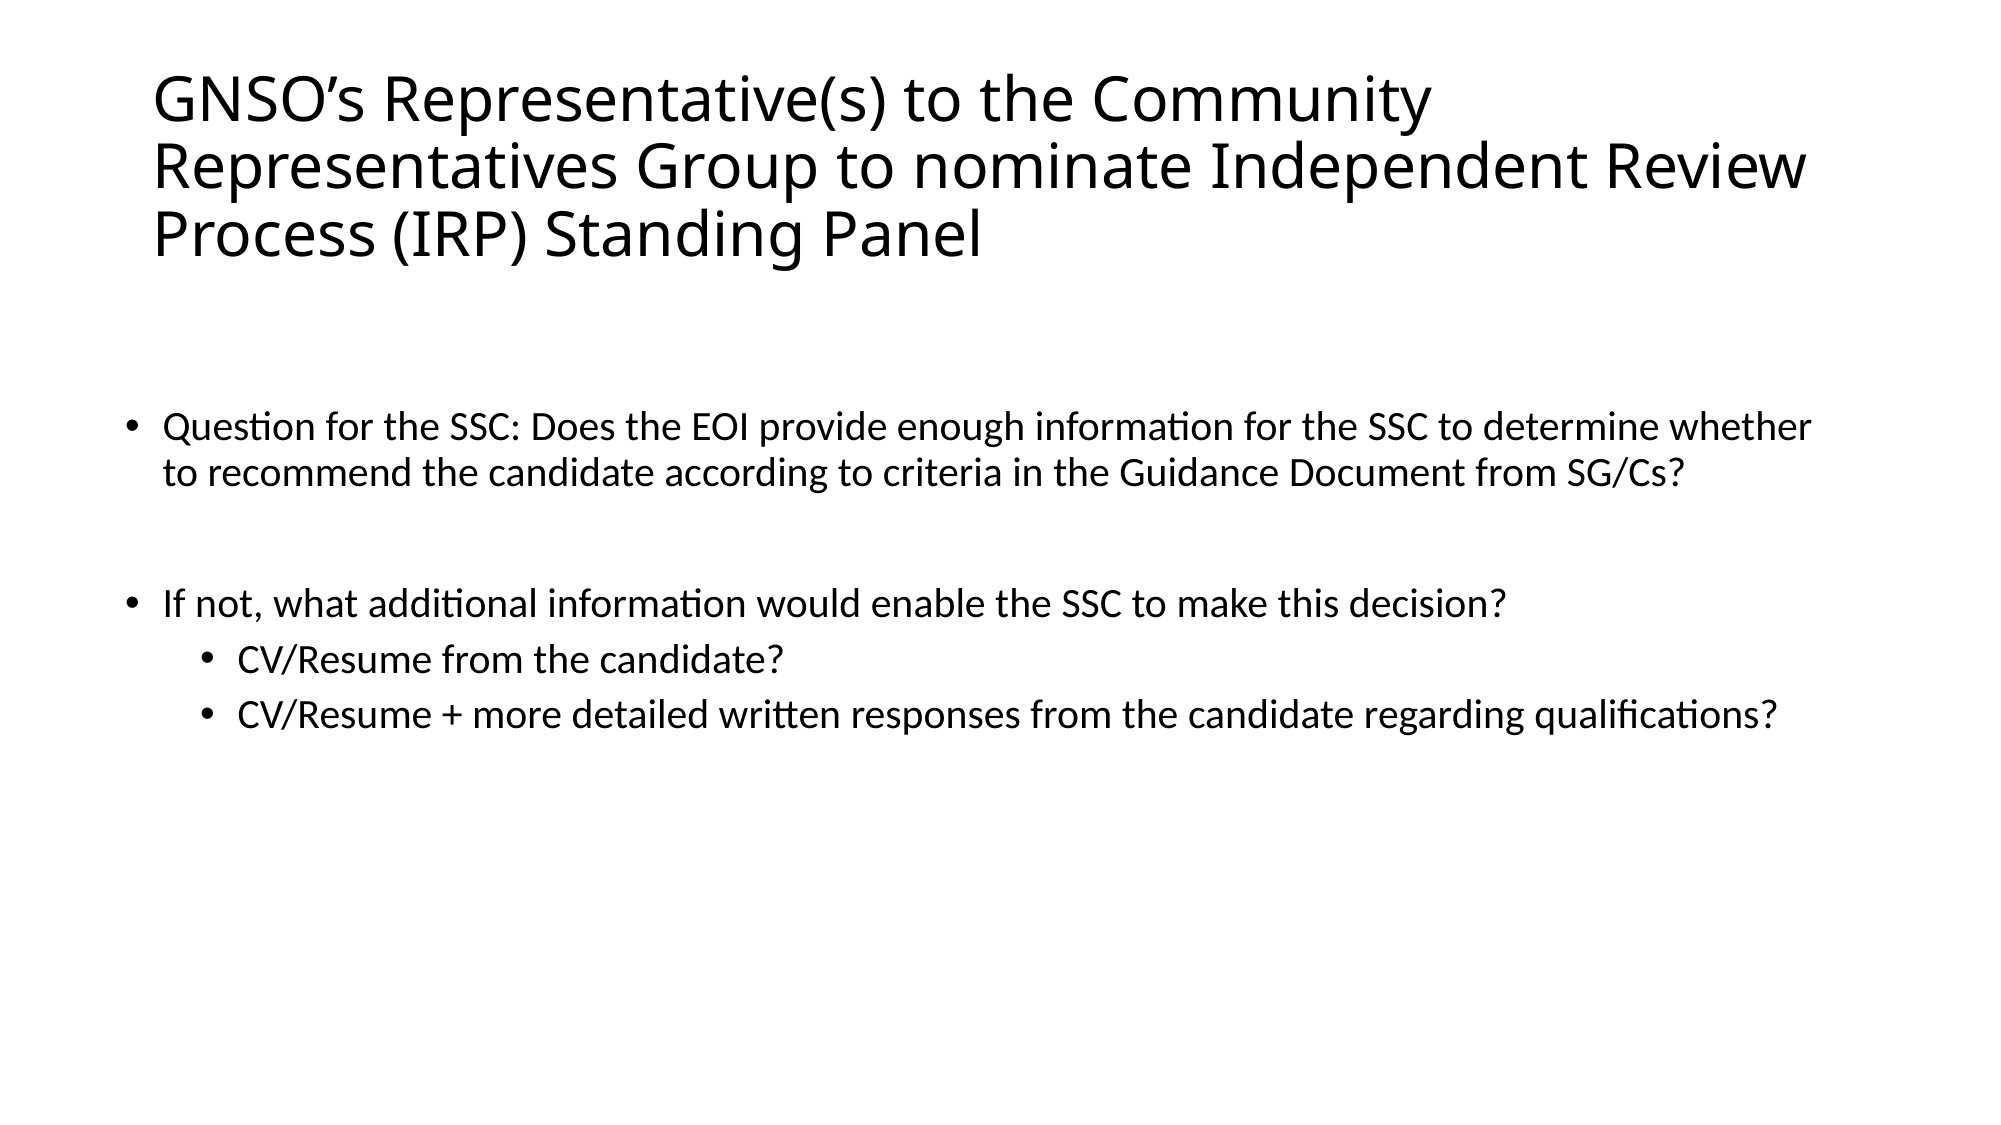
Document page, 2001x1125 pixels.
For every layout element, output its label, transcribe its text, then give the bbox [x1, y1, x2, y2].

list Question for the SSC: Does the EOI provide enough information for the SSC to determine whether to recommend the candidate according to criteria in the Guidance Document from SG/Cs? If not, what additional information would enable the SSC to make this decision? CV/Resume from the candidate? CV/Resume + more detailed written responses from the candidate regarding qualifications? [109, 397, 1835, 1112]
title GNSO’s Representative(s) to the Community Representatives Group to nominate Independent Review Process (IRP) Standing Panel [137, 59, 1863, 278]
